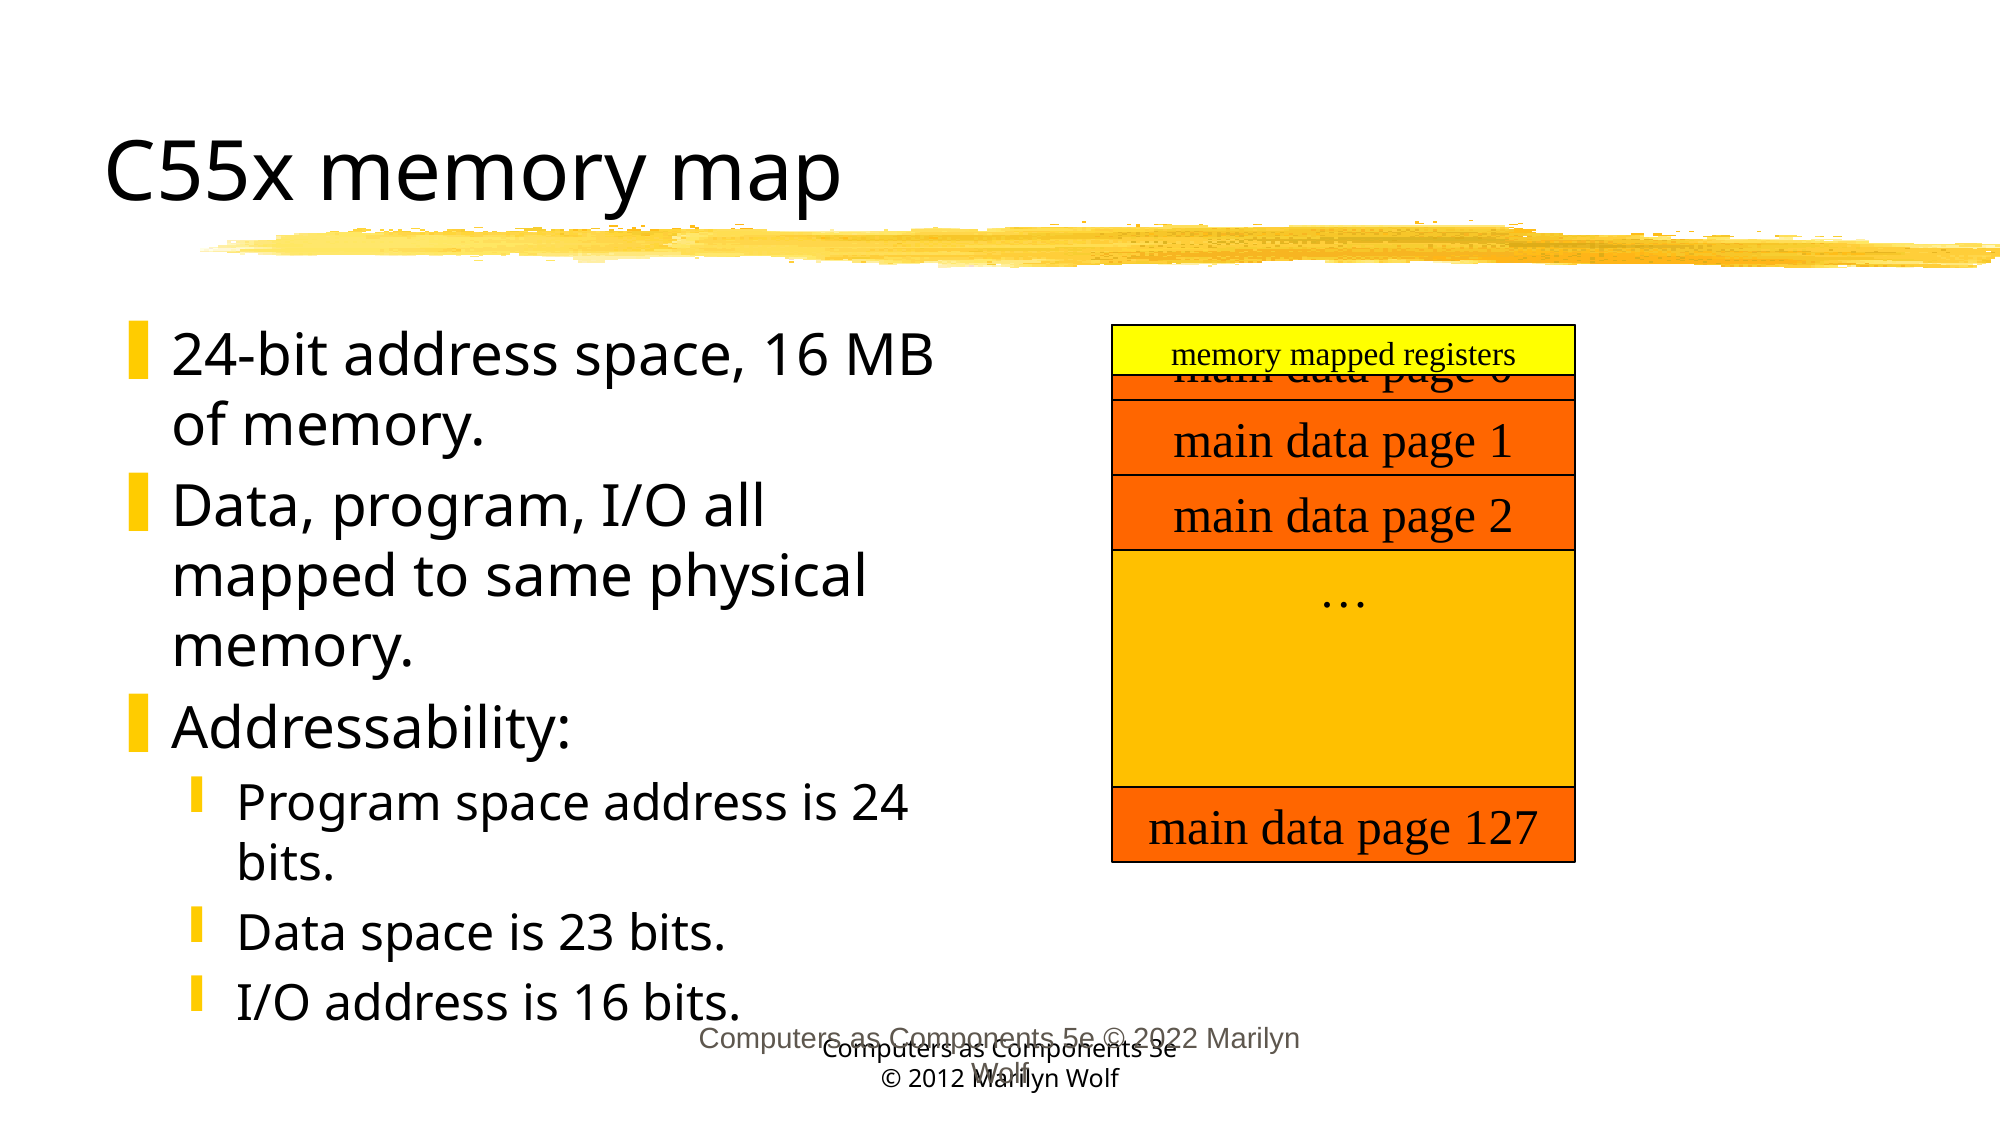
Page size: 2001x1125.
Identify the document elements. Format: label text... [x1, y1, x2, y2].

text_box memory mapped registers [1112, 324, 1575, 375]
text_box main data page 2 [1112, 474, 1575, 549]
title C55x memory map [88, 37, 1790, 226]
text_box … [1112, 549, 1575, 788]
picture [200, 215, 2000, 279]
footer Computers as Components 5e © 2022 Marilyn Wolf [683, 1021, 1317, 1098]
text_box main data page 1 [1112, 399, 1575, 474]
text_box main data page 127 [1112, 788, 1575, 863]
list 24-bit address space, 16 MB of memory. Data, program, I/O all mapped to same physical memory. Addressability: Program space address is 24 bits. Data space is 23 bits. I/O address is 16 bits. [99, 309, 978, 994]
text_box main data page 0 [1112, 375, 1575, 399]
